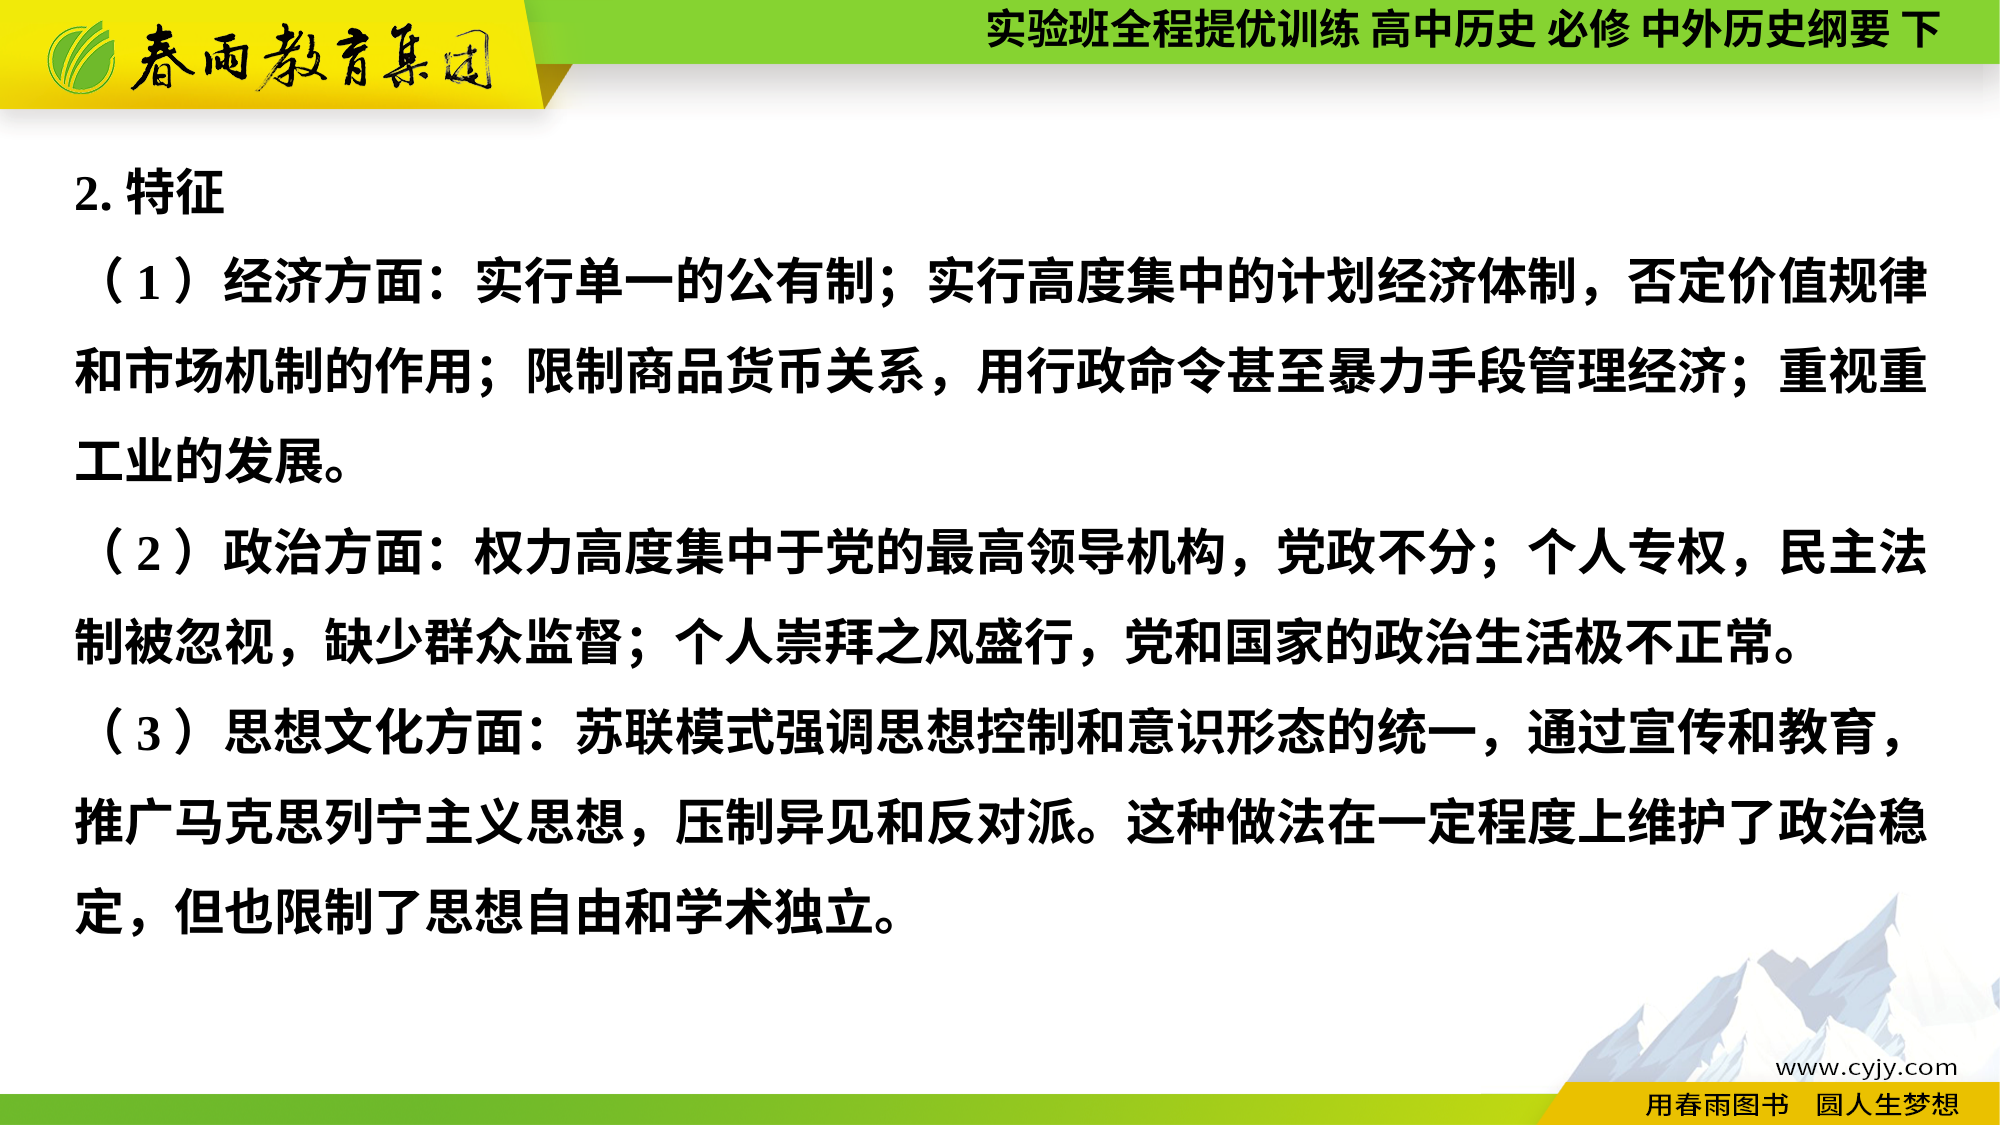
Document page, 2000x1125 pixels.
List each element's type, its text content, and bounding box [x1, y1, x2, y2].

picture [0, 0, 2000, 1125]
list 2.特征 （1）经济方面：实行单一的公有制；实行高度集中的计划经济体制，否定价值规律和市场机制的作用；限制商品货币关系，用行政命令甚至暴力手段管理经济；重视重工业的发展。 （2）政治方面：权力高度集中于党的最高领导机构，党政不分；个人专权，民主法制被忽视，缺少群众监督；个人崇拜之风盛行，党和国家的政治生活极不正常。 （3）思想文化方面：苏联模式强调思想控制和意识形态的统一，通过宣传和教育，推广马克思列宁主义思想，压制异见和反对派。这种做法在一定程度上维护了政治稳定，但也限制了思想自由和学术独立。 [59, 122, 1944, 944]
